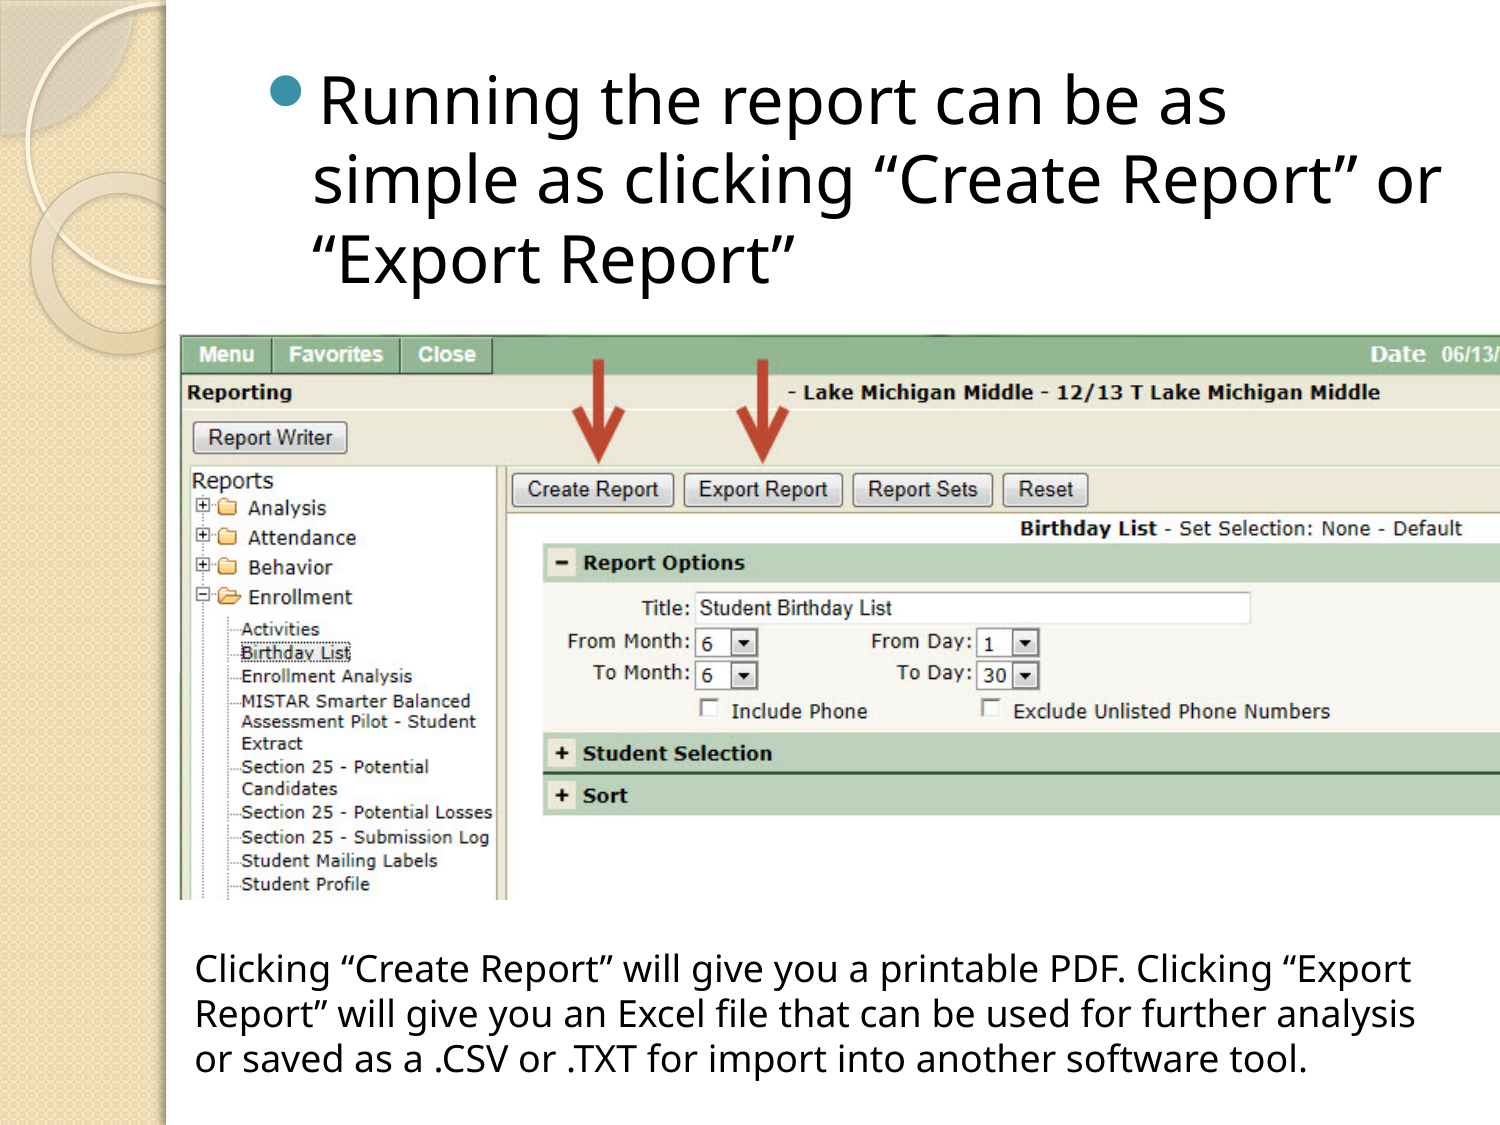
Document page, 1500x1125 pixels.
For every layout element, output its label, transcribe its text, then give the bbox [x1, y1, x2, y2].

text_box Clicking “Create Report” will give you a printable PDF. Clicking “Export Report” will give you an Excel file that can be used for further analysis or saved as a .CSV or .TXT for import into another software tool. [179, 937, 1468, 1088]
list Running the report can be as simple as clicking “Create Report” or “Export Report” [237, 50, 1468, 331]
picture [179, 334, 1500, 901]
